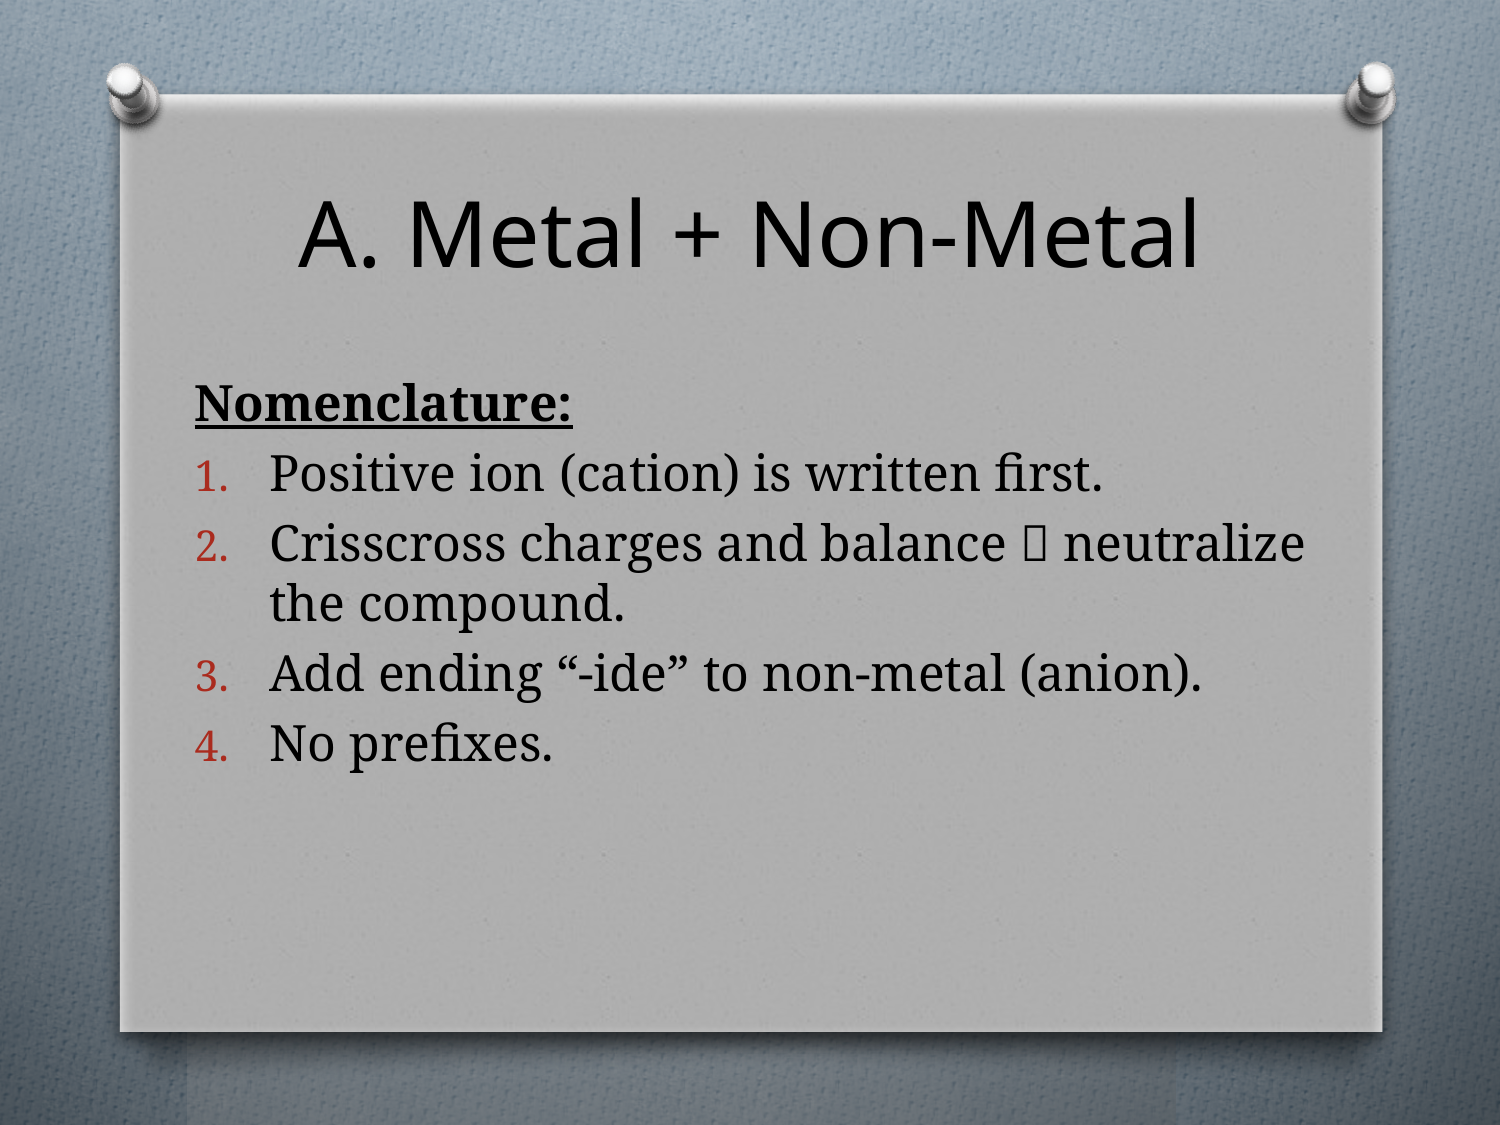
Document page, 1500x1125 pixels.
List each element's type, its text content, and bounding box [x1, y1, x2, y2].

picture [1317, 35, 1439, 156]
list Nomenclature: Positive ion (cation) is written first. Crisscross charges and balance  neutralize the compound. Add ending “-ide” to non-metal (anion). No prefixes. [179, 364, 1323, 991]
picture [75, 29, 198, 153]
title A. Metal + Non-Metal [179, 132, 1323, 330]
